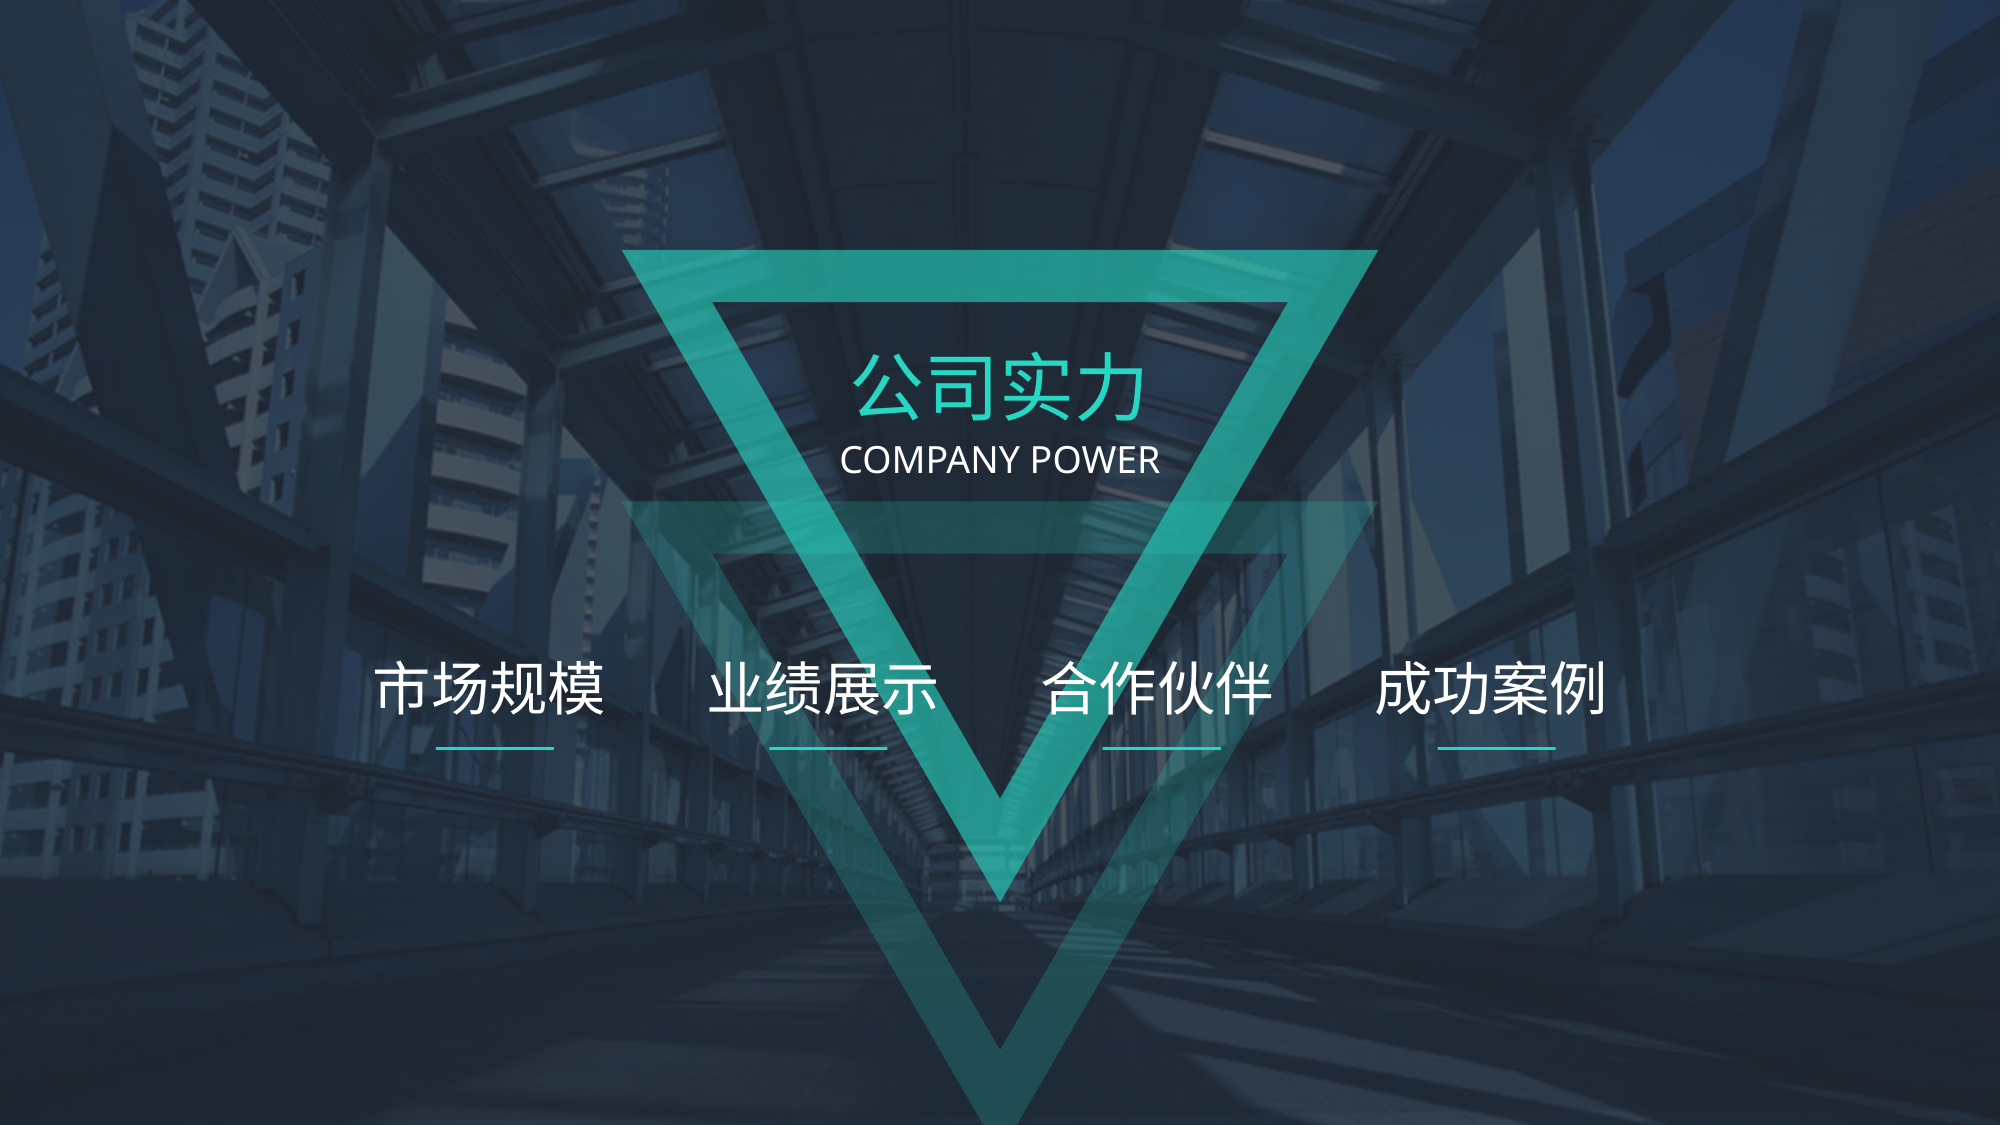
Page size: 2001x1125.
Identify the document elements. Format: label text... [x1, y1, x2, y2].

list 业绩展示 [675, 651, 971, 731]
list COMPANY POWER [791, 432, 1209, 489]
list 成功案例 [1343, 651, 1639, 731]
list 市场规模 [341, 651, 637, 731]
list 合作伙伴 [1009, 651, 1305, 731]
list 公司实力 [793, 342, 1207, 432]
